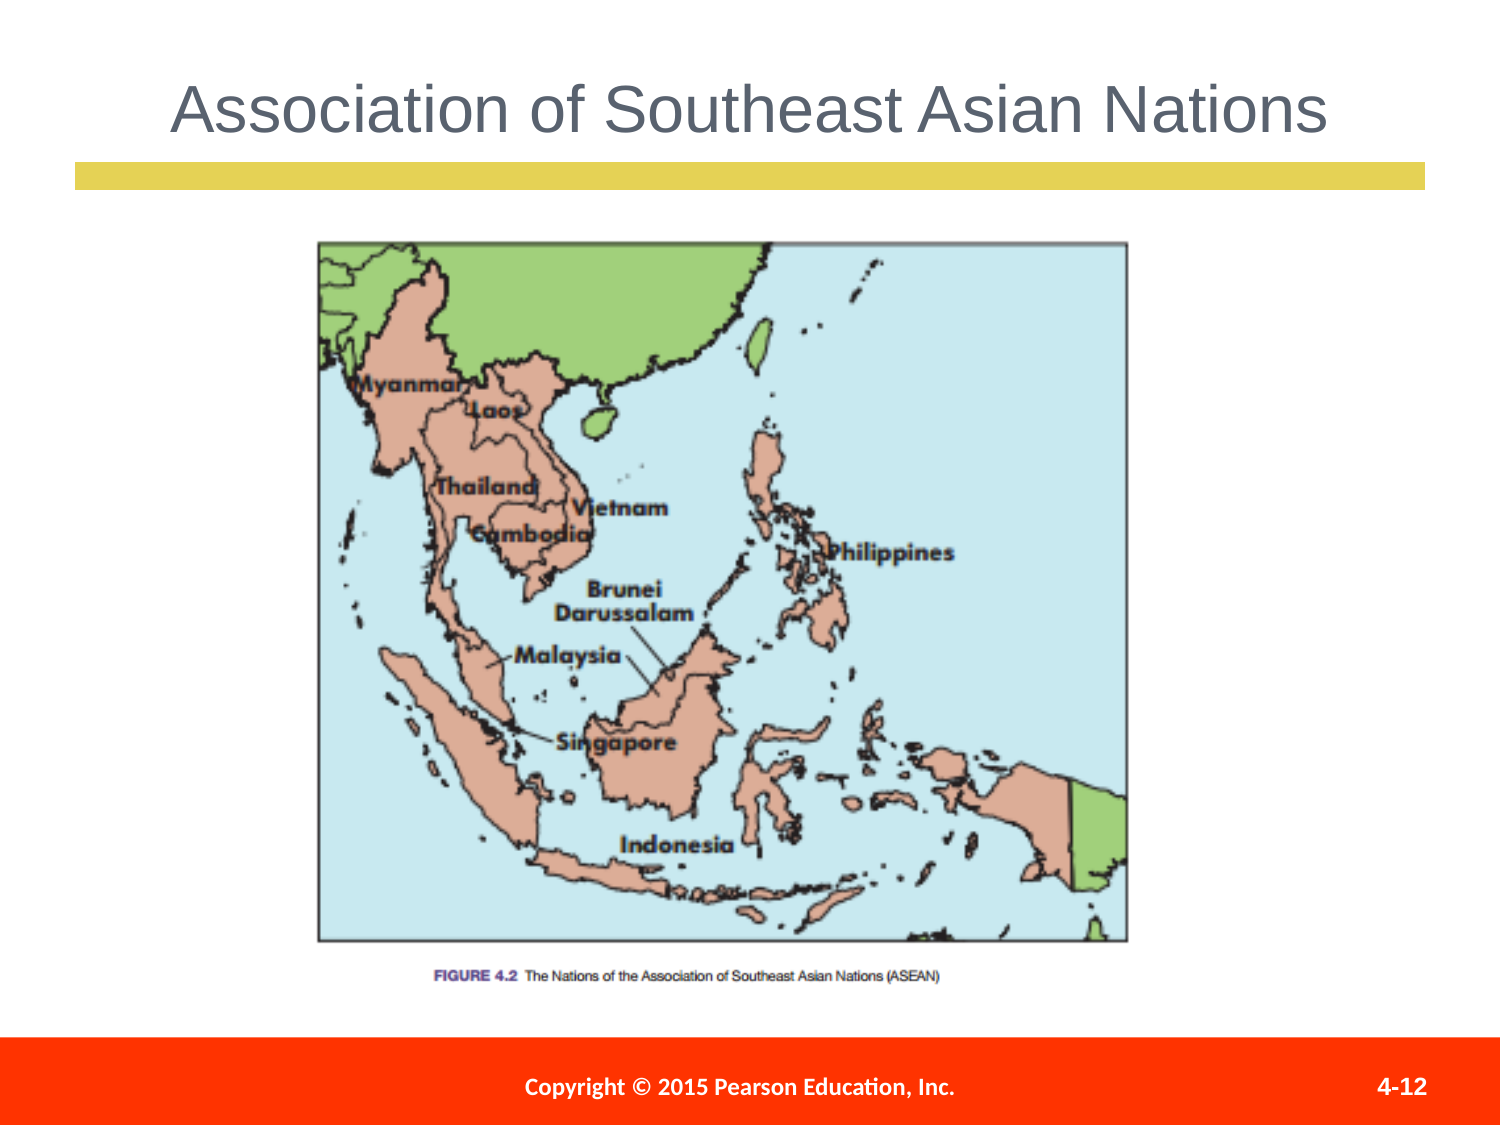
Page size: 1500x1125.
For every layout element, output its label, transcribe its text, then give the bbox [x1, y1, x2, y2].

picture [292, 224, 1201, 994]
title Association of Southeast Asian Nations [74, 12, 1426, 201]
